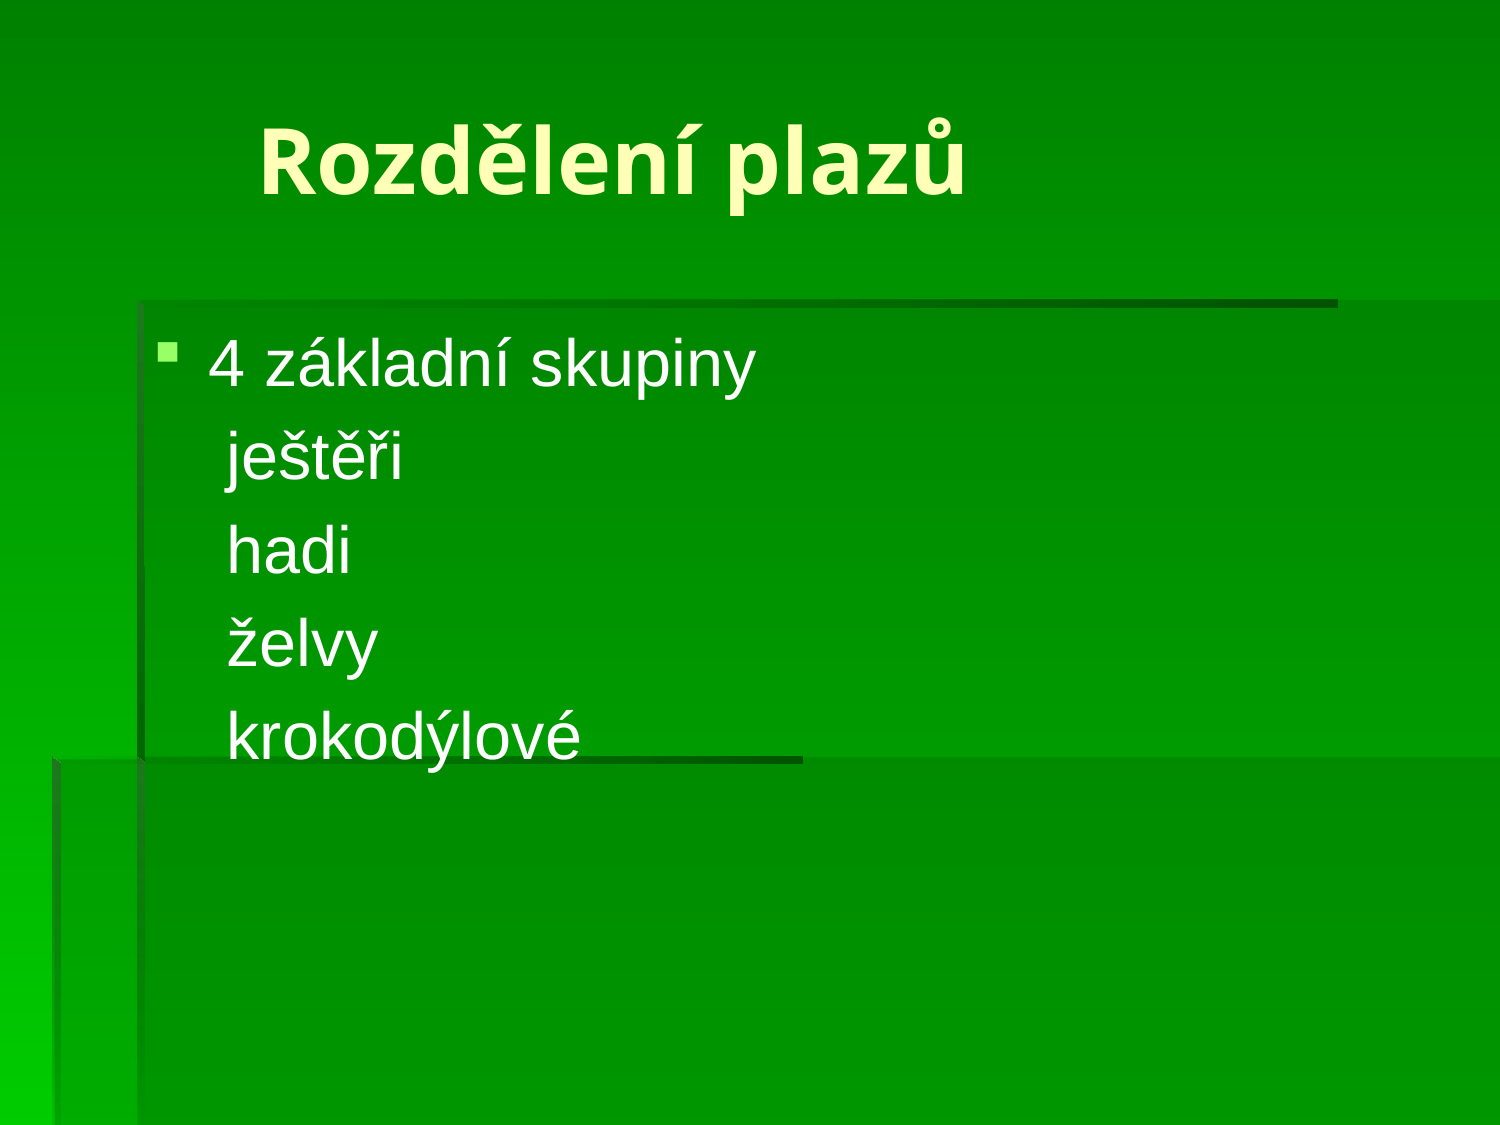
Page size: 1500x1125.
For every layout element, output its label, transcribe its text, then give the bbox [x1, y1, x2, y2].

list 4 základní skupiny ještěři hadi želvy krokodýlové [137, 312, 1452, 1001]
title Rozdělení plazů [74, 39, 1451, 276]
